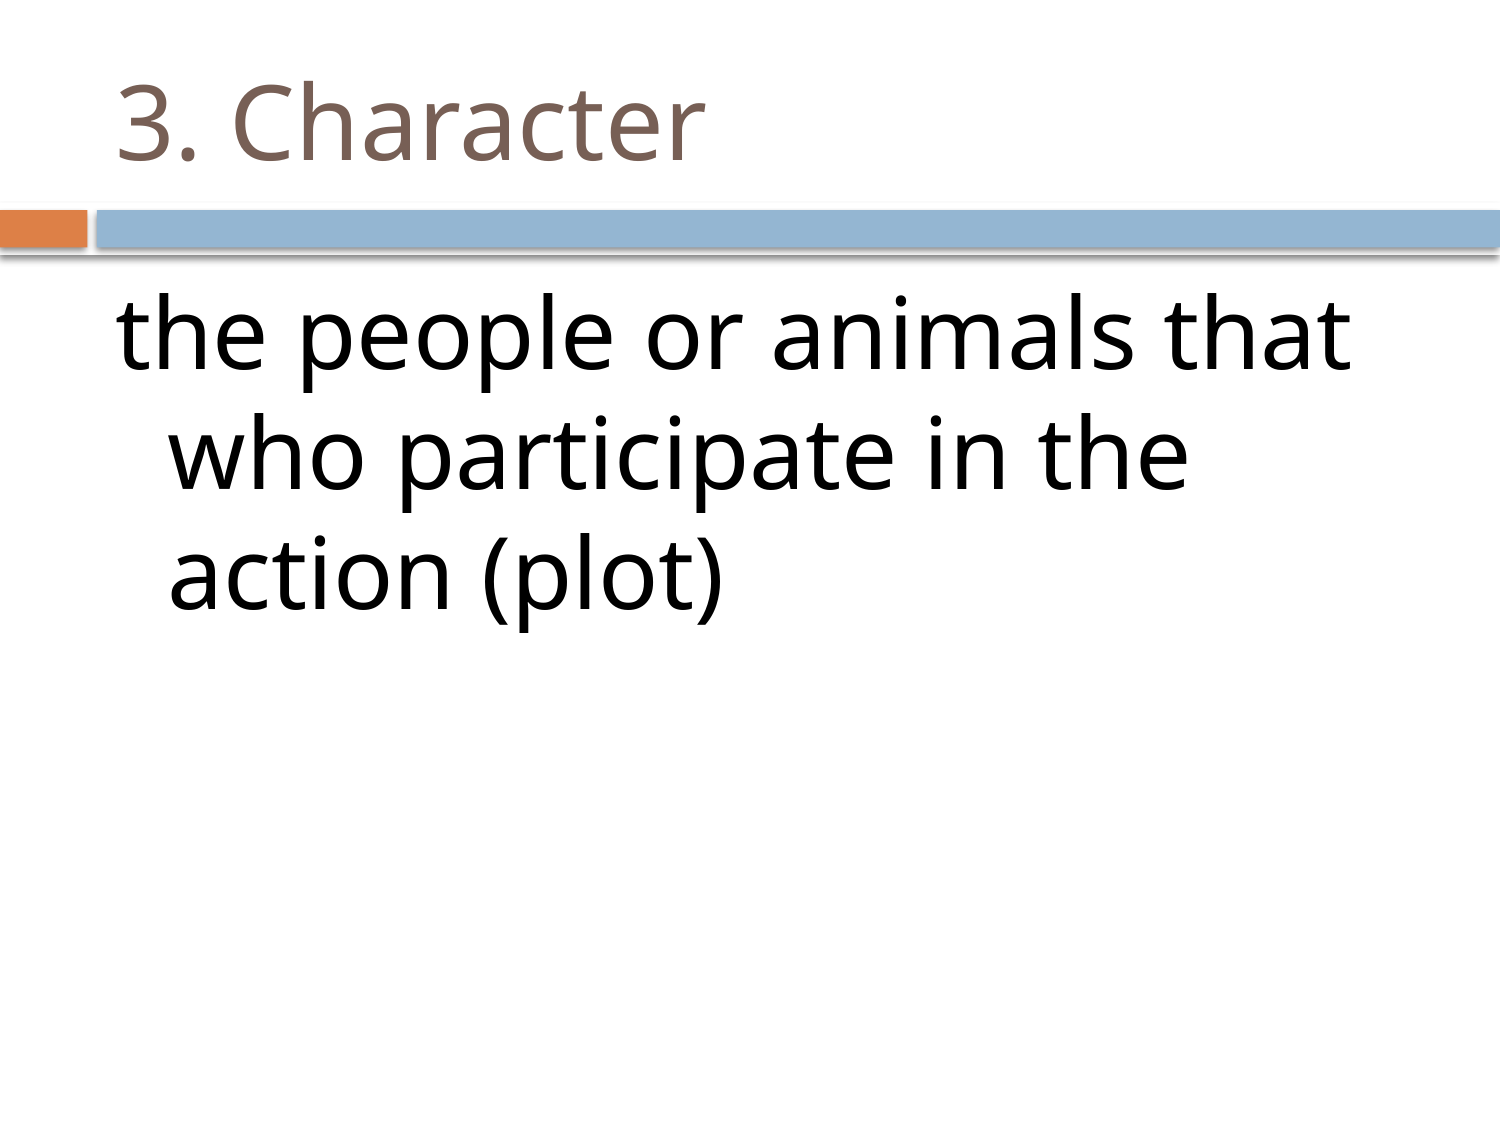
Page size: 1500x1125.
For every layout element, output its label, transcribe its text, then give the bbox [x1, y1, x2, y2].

title 3. Character [100, 37, 1438, 200]
list the people or animals that who participate in the action (plot) [100, 262, 1438, 1000]
